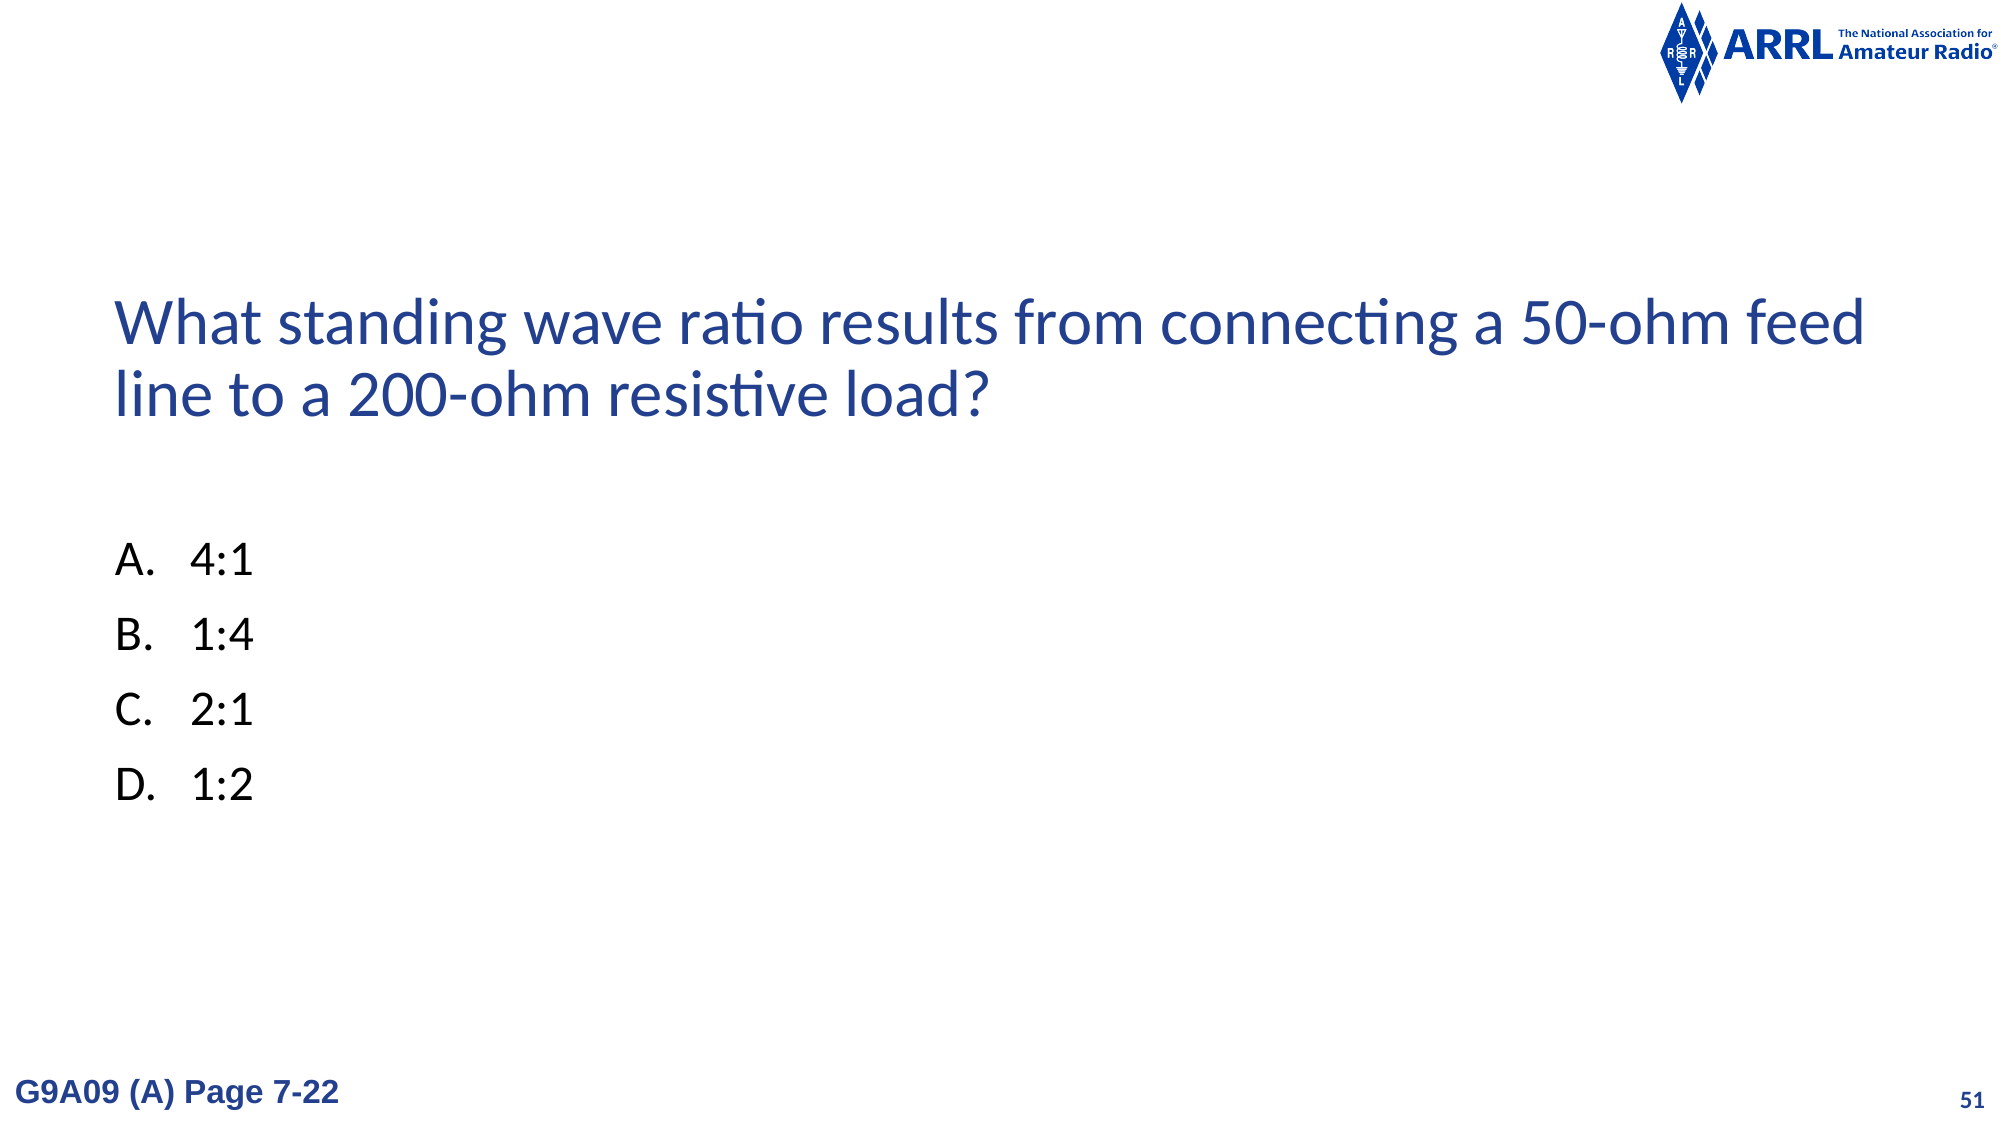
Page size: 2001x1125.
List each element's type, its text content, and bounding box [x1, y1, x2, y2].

picture [1658, 0, 1999, 106]
title What standing wave ratio results from connecting a 50-ohm feed line to a 200-ohm resistive load? [99, 249, 1900, 468]
list 4:1 1:4 2:1 1:2 [99, 525, 1900, 1005]
text_box G9A09 (A) Page 7-22 [0, 1062, 1313, 1118]
text_box 51 [1875, 1076, 2000, 1122]
